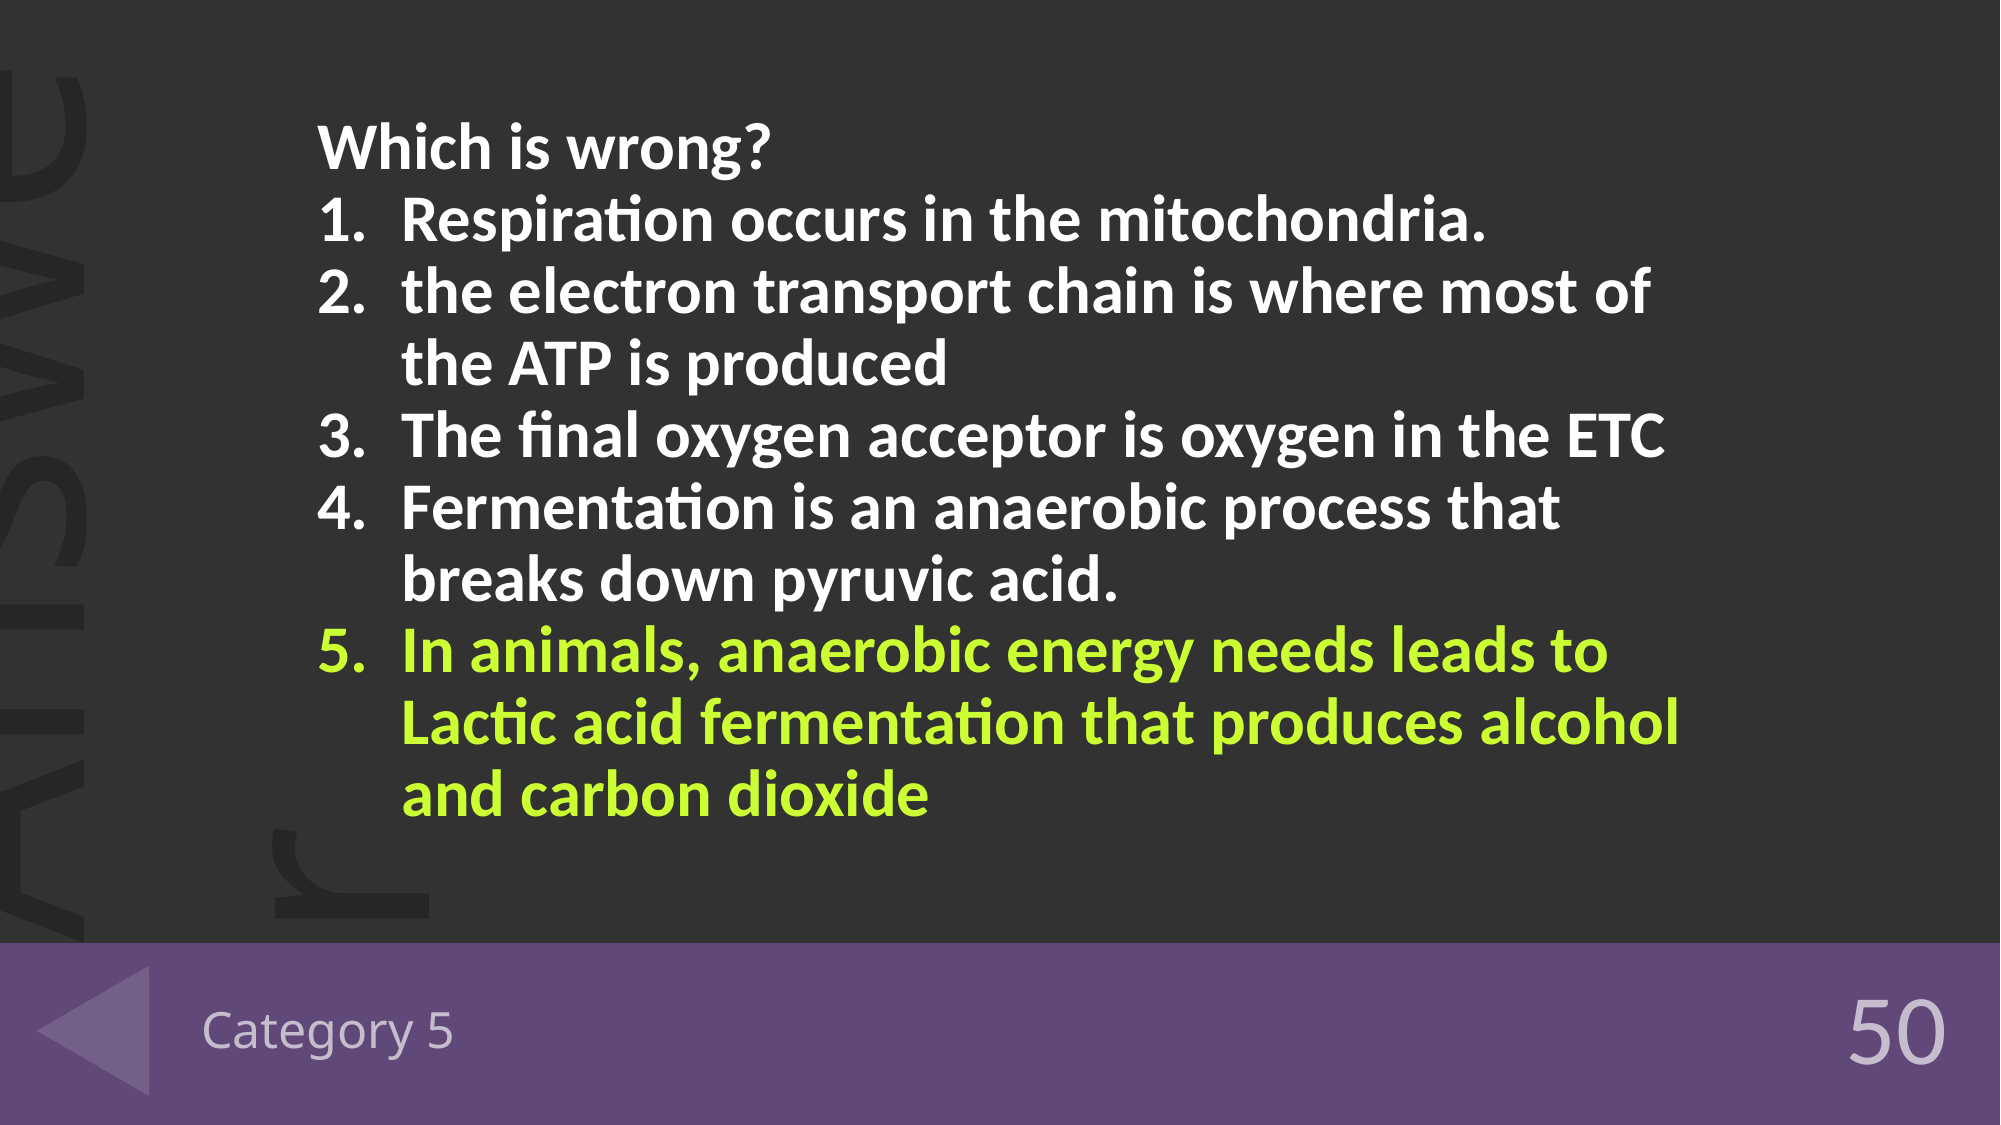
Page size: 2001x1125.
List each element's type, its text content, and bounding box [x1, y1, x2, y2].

title Category 5 [185, 967, 1494, 1097]
list Which is wrong? Respiration occurs in the mitochondria. the electron transport chain is where most of the ATP is produced The final oxygen acceptor is oxygen in the ETC Fermentation is an anaerobic process that breaks down pyruvic acid. In animals, anaerobic energy needs leads to Lactic acid fermentation that produces alcohol and carbon dioxide [302, 307, 1760, 636]
list 50 [1494, 967, 1963, 1097]
